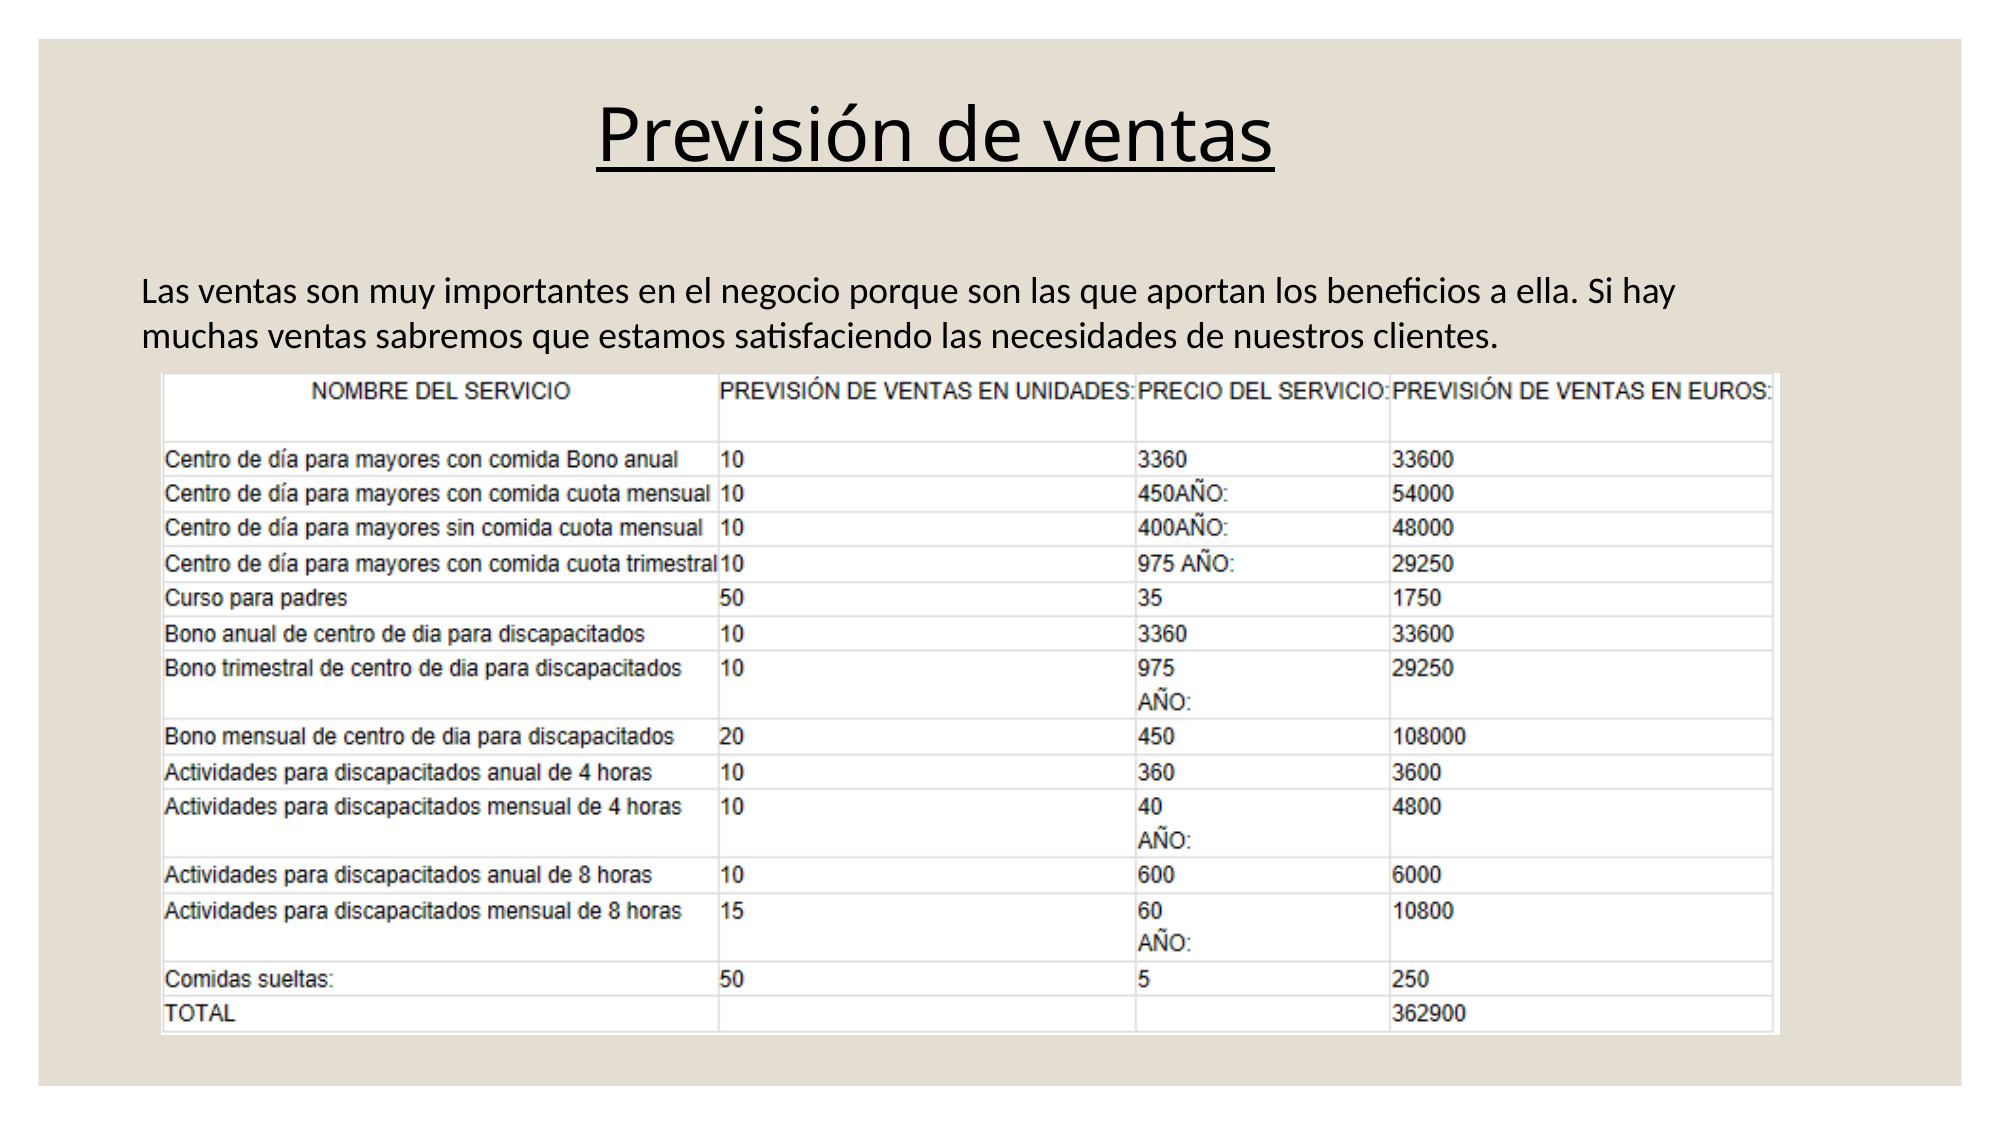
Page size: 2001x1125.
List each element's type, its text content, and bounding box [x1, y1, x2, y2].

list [161, 373, 1780, 1035]
text_box Previsión de ventas Las ventas son muy importantes en el negocio porque son las que aportan los beneficios a ella. Si hay muchas ventas sabremos que estamos satisfaciendo las necesidades de nuestros clientes. [126, 78, 1745, 337]
